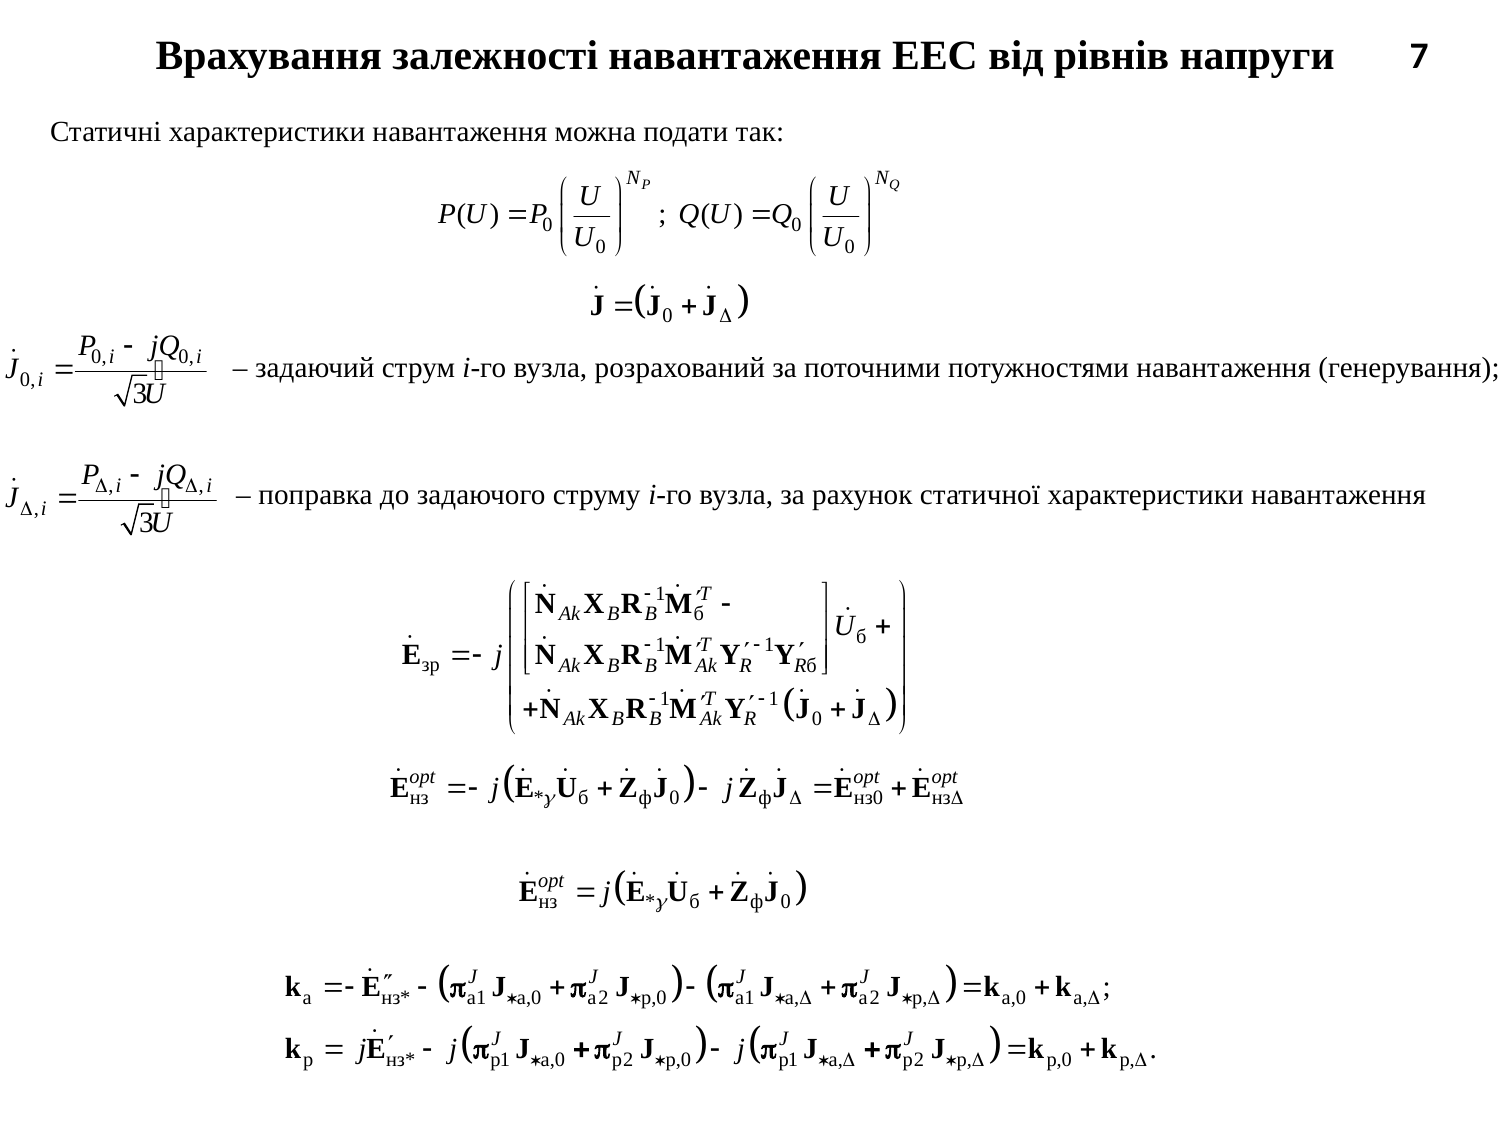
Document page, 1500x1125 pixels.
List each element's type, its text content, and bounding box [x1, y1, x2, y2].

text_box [0, 456, 223, 542]
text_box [280, 960, 1160, 1080]
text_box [515, 866, 810, 921]
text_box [0, 327, 212, 413]
text_box – поправка до задаючого струму і-го вузла, за рахунок статичної характеристики навантаження [214, 468, 1442, 563]
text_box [398, 573, 915, 741]
title Врахування залежності навантаження ЕЕС від рівнів напруги [70, 1, 1421, 106]
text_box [585, 280, 752, 335]
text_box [386, 761, 969, 819]
text_box 7 [1394, 23, 1444, 84]
text_box – задаючий струм і-го вузла, розрахований за поточними потужностями навантаження (генерування); [210, 340, 1500, 436]
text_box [433, 163, 909, 262]
text_box Статичні характеристики навантаження можна подати так: [35, 105, 1172, 156]
